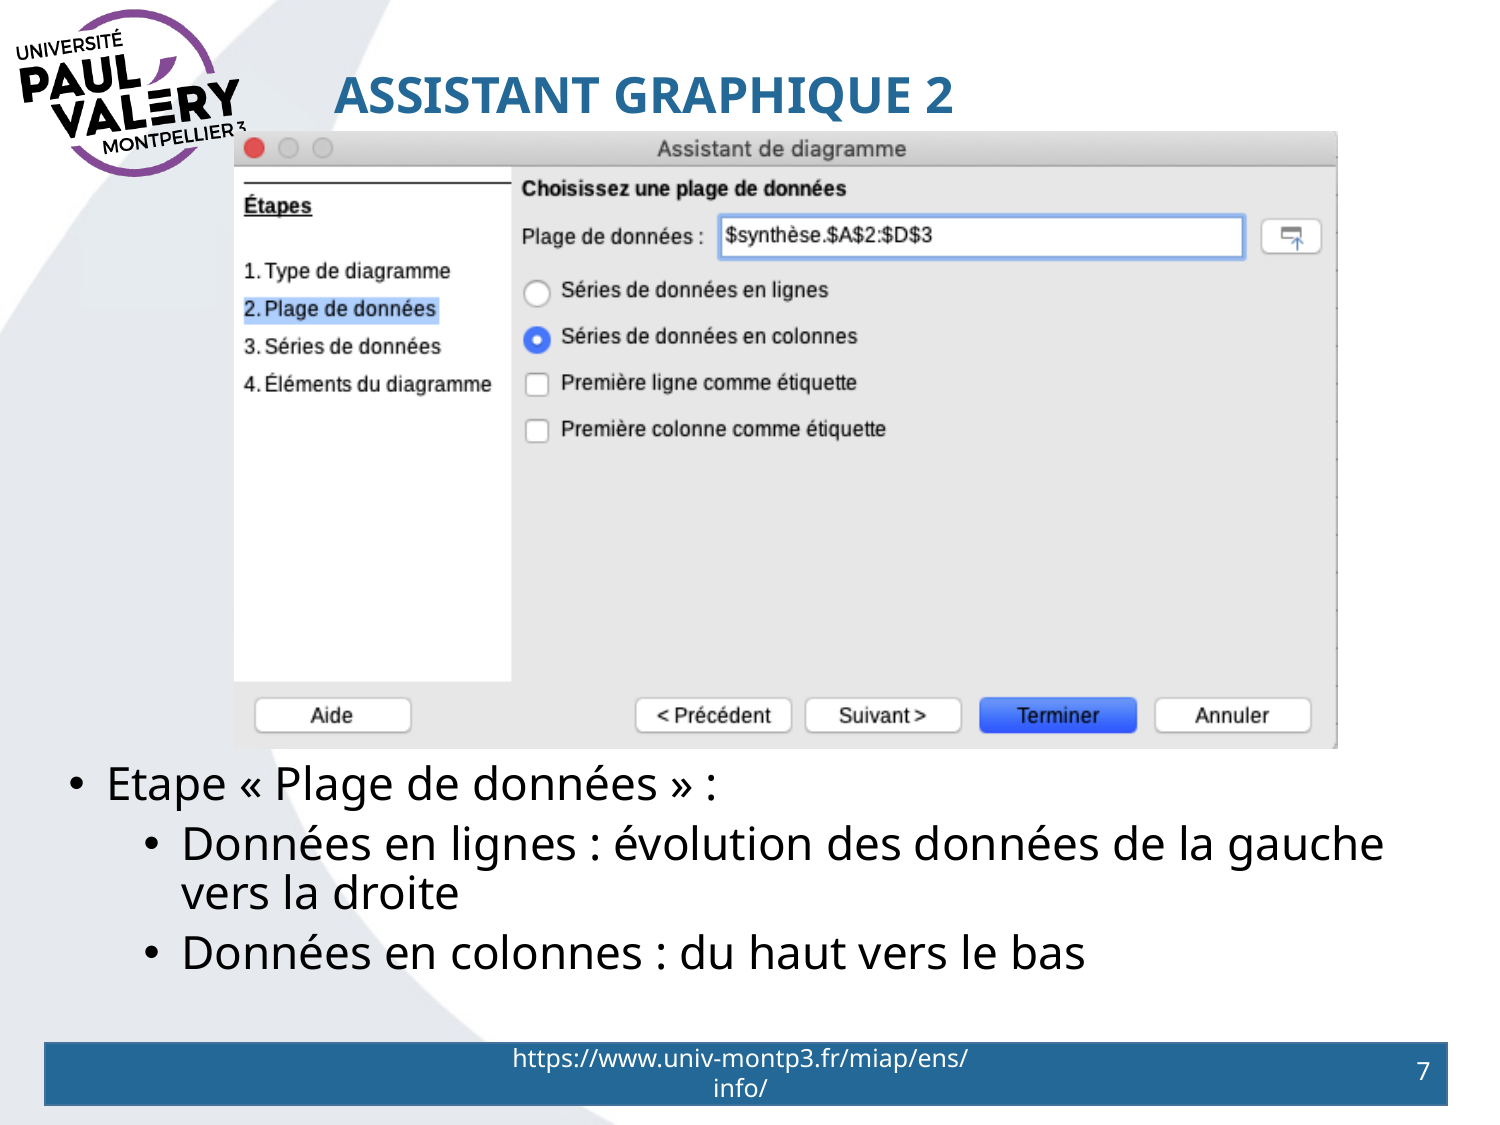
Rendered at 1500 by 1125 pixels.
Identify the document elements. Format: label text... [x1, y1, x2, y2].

list Etape « Plage de données » : Données en lignes : évolution des données de la gauche vers la droite Données en colonnes : du haut vers le bas [53, 753, 1447, 1022]
picture [0, 0, 1500, 1125]
footer https://www.univ-montp3.fr/miap/ens/info/ [478, 1042, 1004, 1103]
title Assistant graphique 2 [319, 28, 1446, 168]
slide_number 7 [1107, 1042, 1446, 1103]
